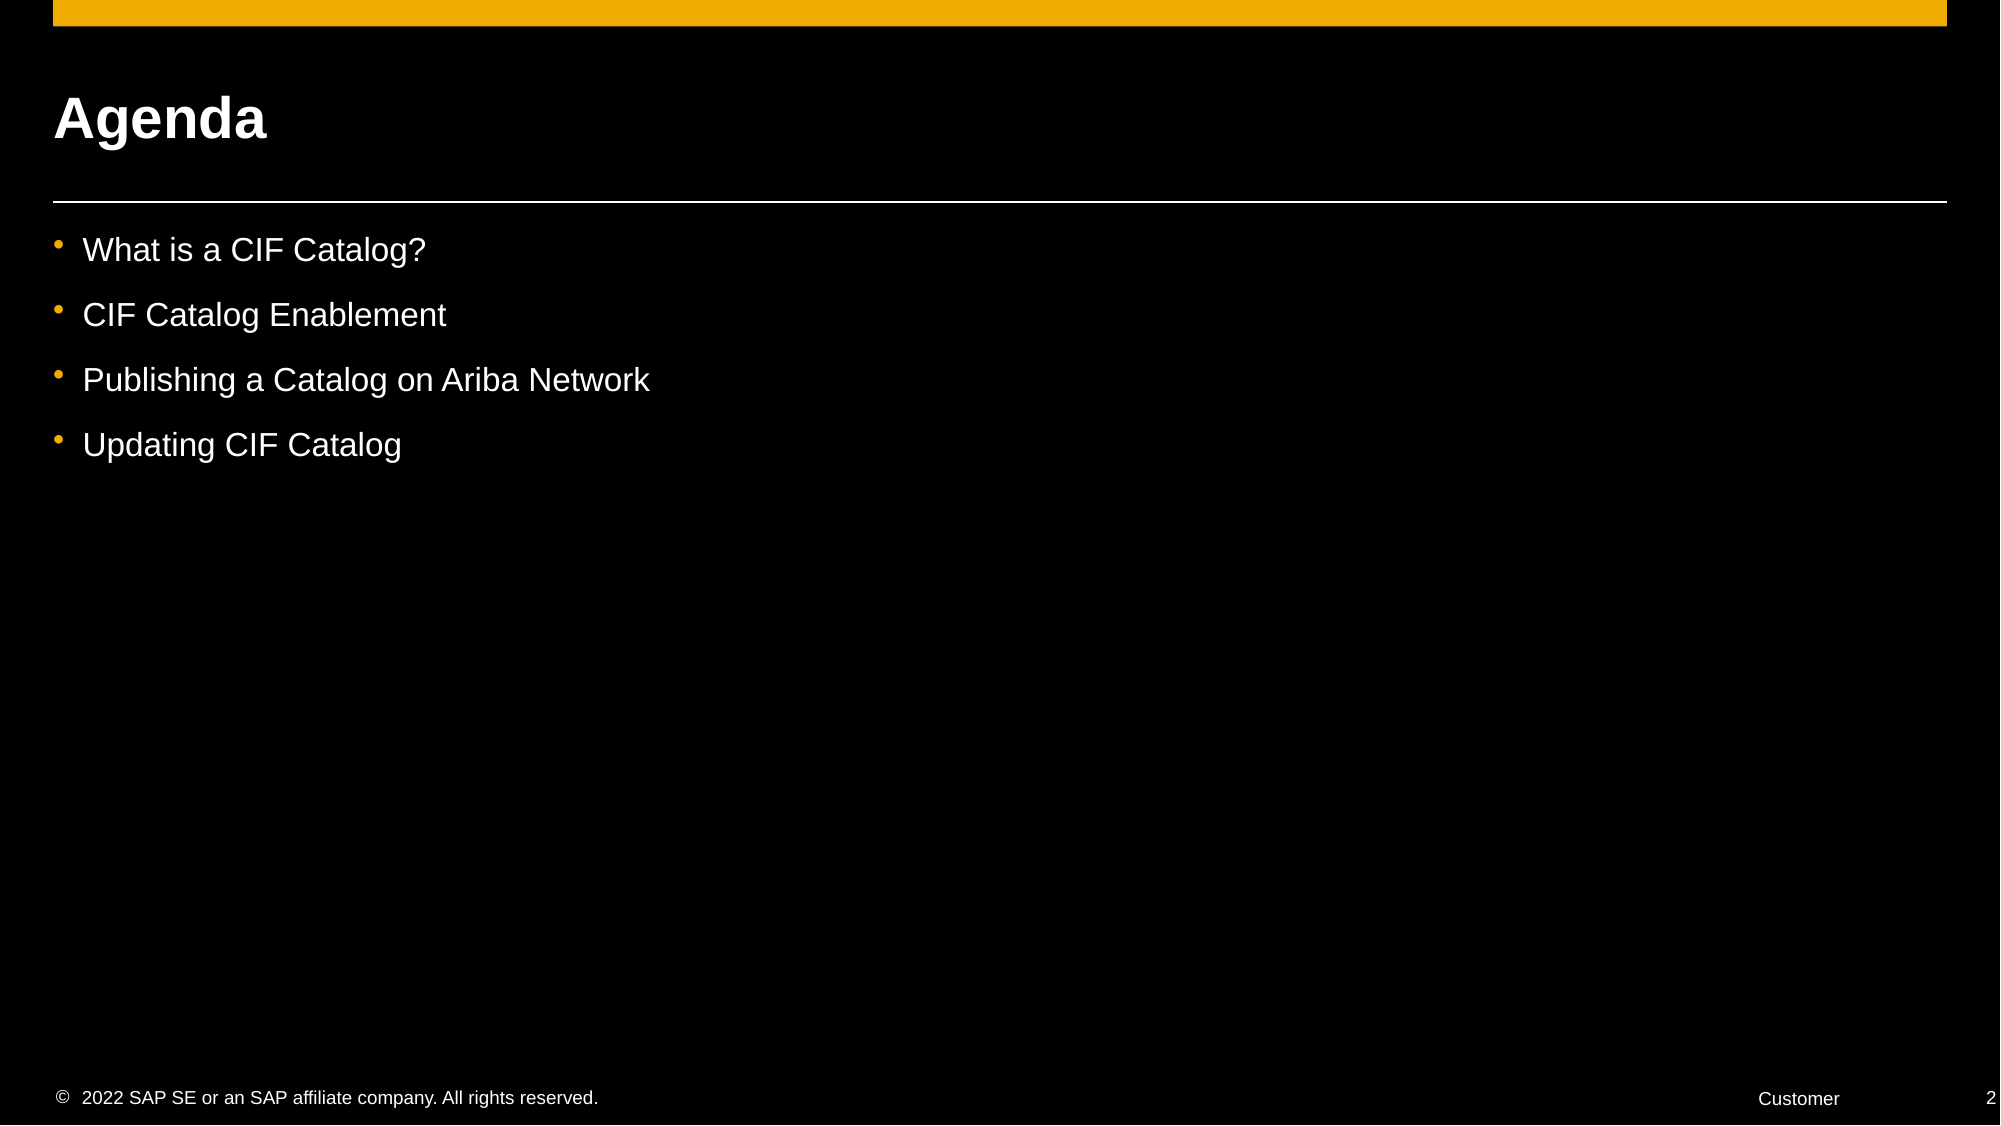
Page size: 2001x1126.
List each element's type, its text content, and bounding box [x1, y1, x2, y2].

title Agenda [53, 53, 1947, 178]
list What is a CIF Catalog? CIF Catalog Enablement Publishing a Catalog on Ariba Network Updating CIF Catalog [53, 228, 1947, 858]
